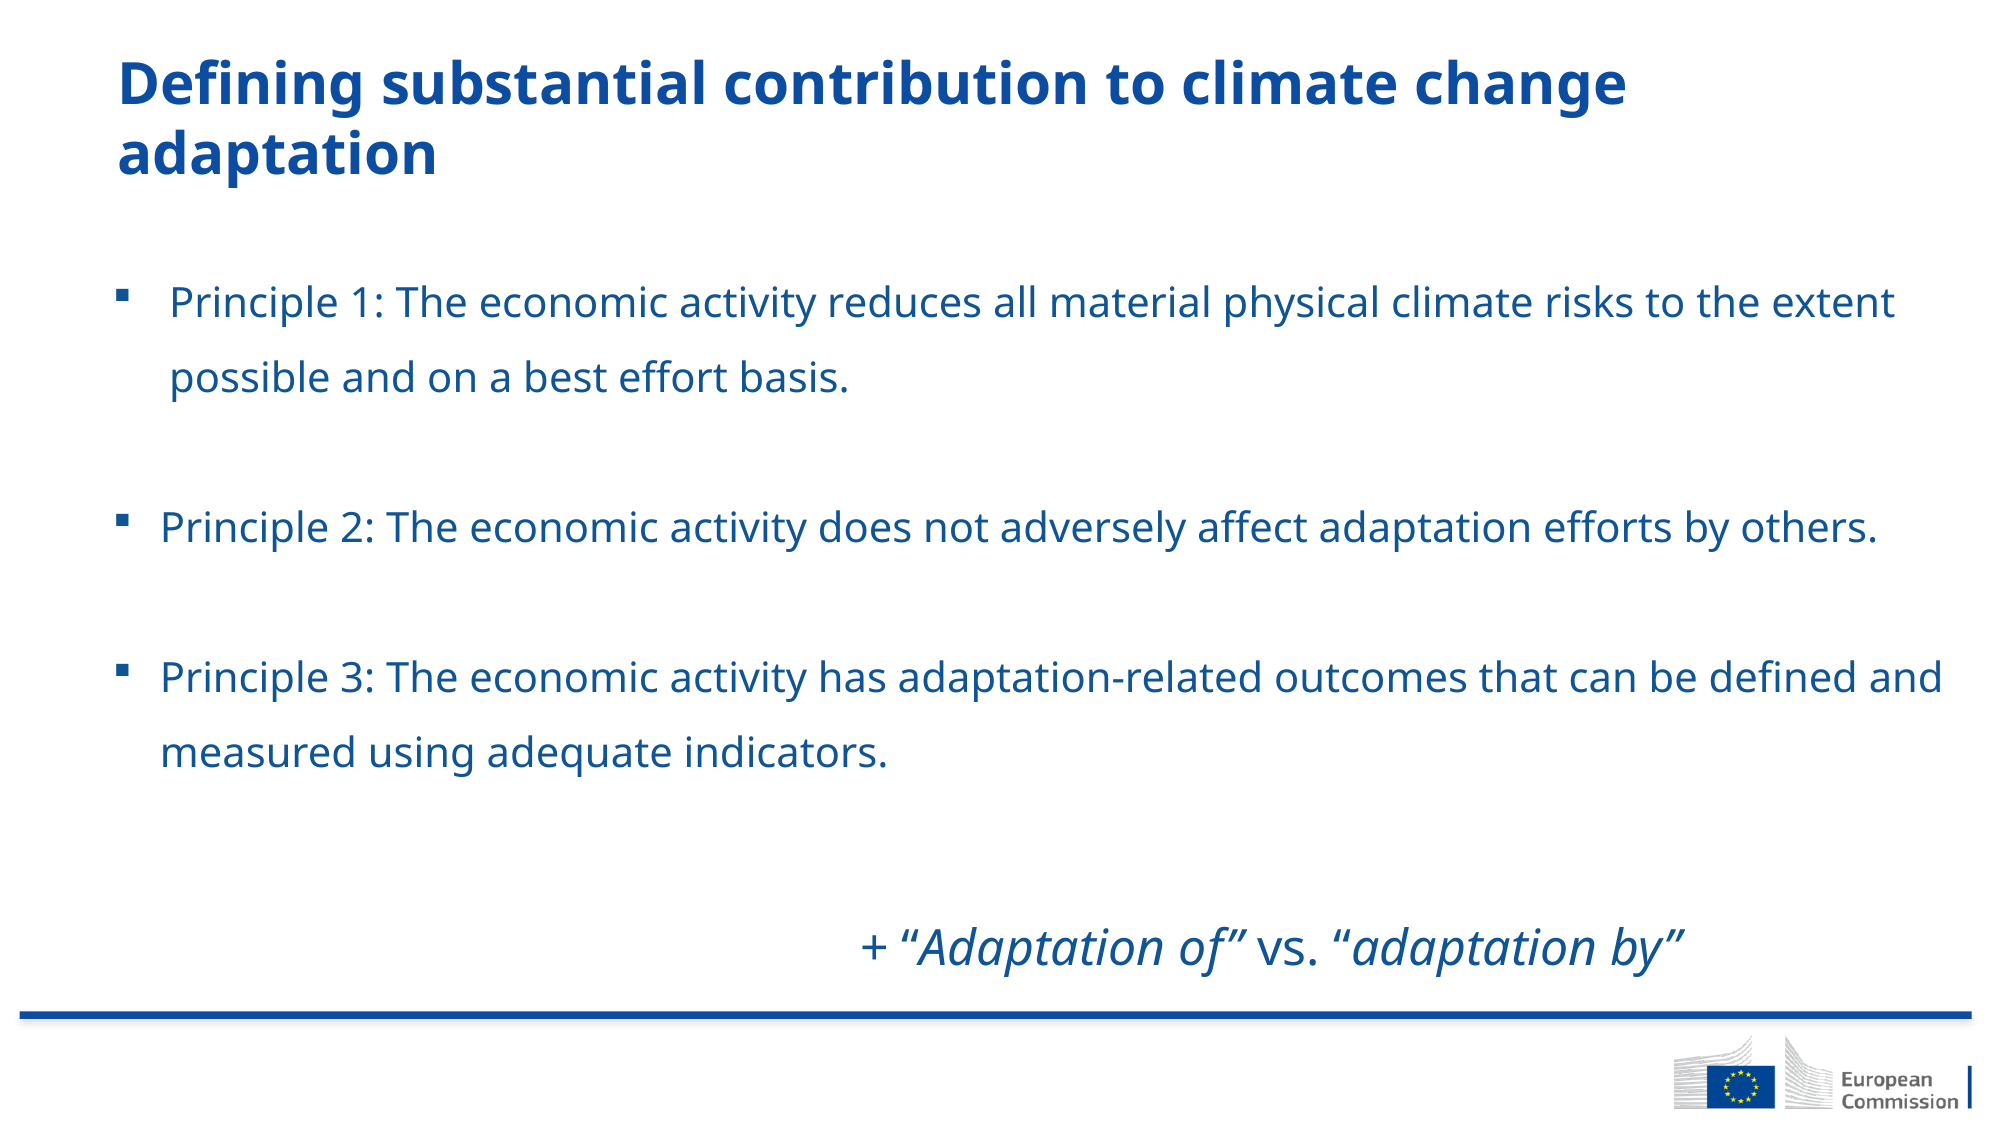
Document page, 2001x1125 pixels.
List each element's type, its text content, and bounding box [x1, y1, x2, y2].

text_box Principle 1: The economic activity reduces all material physical climate risks to the extent possible and on a best effort basis. Principle 2: The economic activity does not adversely affect adaptation efforts by others. Principle 3: The economic activity has adaptation-related outcomes that can be defined and measured using adequate indicators. [98, 243, 2000, 784]
picture [1673, 1034, 1972, 1109]
text_box Defining substantial contribution to climate change adaptation [43, 42, 1945, 191]
text_box + “Adaptation of” vs. “adaptation by” [845, 907, 1908, 983]
